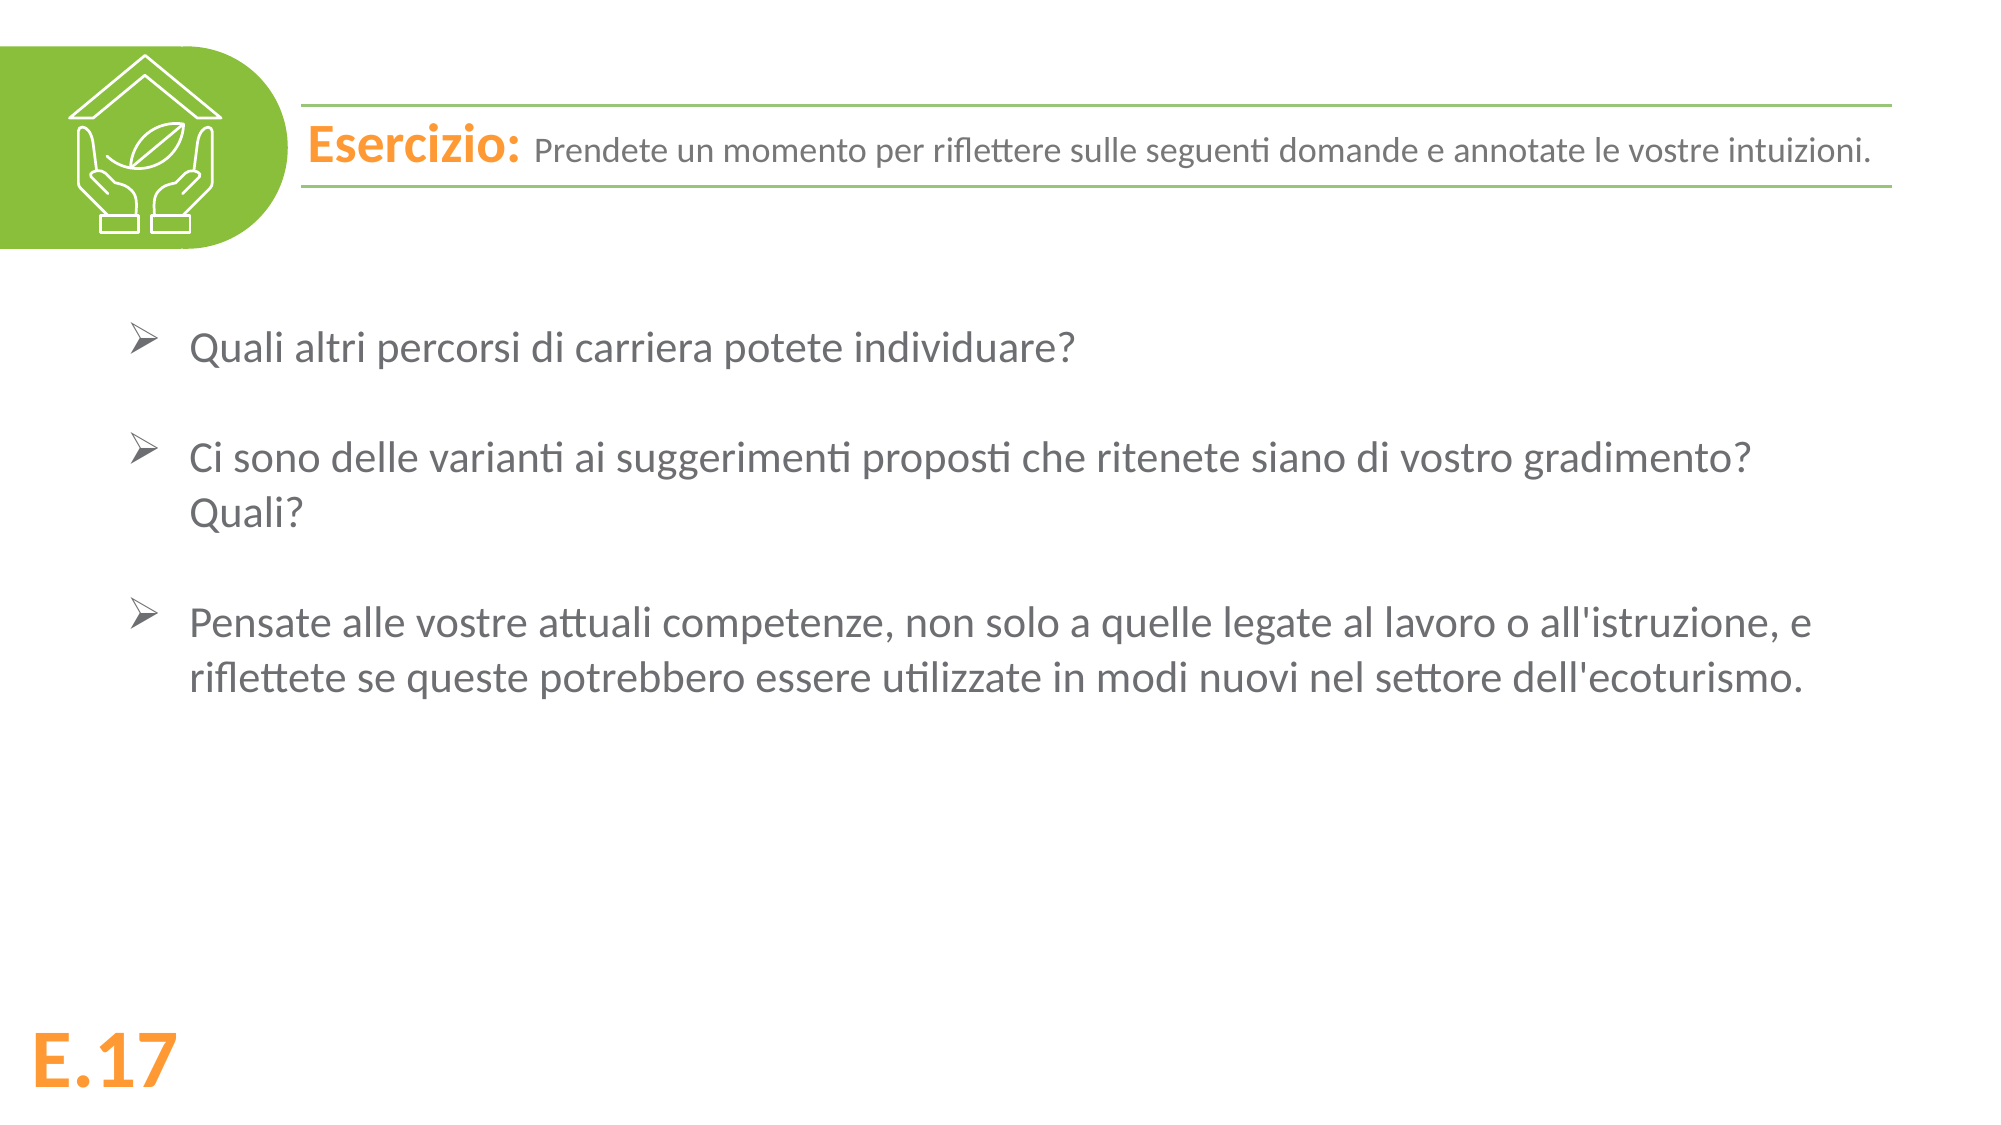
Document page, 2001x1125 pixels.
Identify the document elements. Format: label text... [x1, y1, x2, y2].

list Quali altri percorsi di carriera potete individuare? Ci sono delle varianti ai suggerimenti proposti che ritenete siano di vostro gradimento? Quali? Pensate alle vostre attuali competenze, non solo a quelle legate al lavoro o all'istruzione, e riflettete se queste potrebbero essere utilizzate in modi nuovi nel settore dell'ecoturismo. [106, 296, 1904, 964]
list Esercizio: Prendete un momento per riflettere sulle seguenti domande e annotate le vostre intuizioni. [287, 77, 1957, 249]
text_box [68, 54, 222, 233]
text_box [0, 46, 288, 249]
text_box E.17 [11, 1019, 300, 1125]
